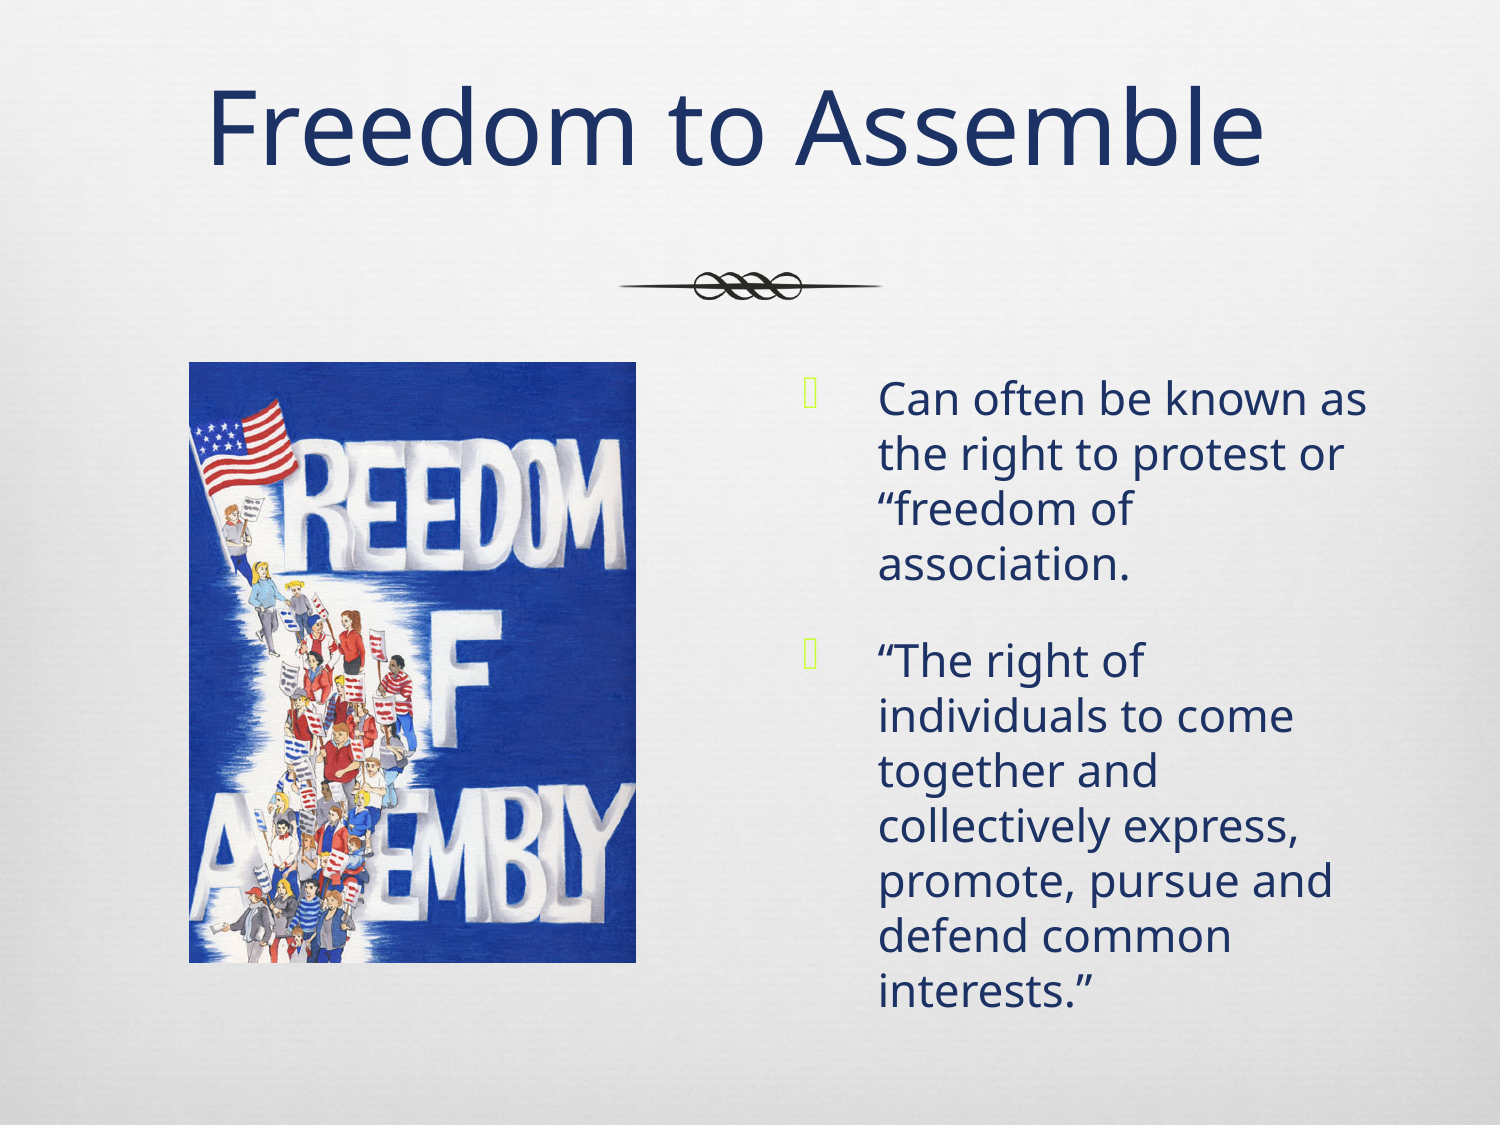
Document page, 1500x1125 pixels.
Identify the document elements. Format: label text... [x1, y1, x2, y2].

title Freedom to Assemble [112, 11, 1388, 236]
list Can often be known as the right to protest or “freedom of association. “The right of individuals to come together and collectively express, promote, pursue and defend common interests.” [787, 362, 1388, 963]
picture [615, 272, 885, 300]
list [111, 361, 713, 963]
